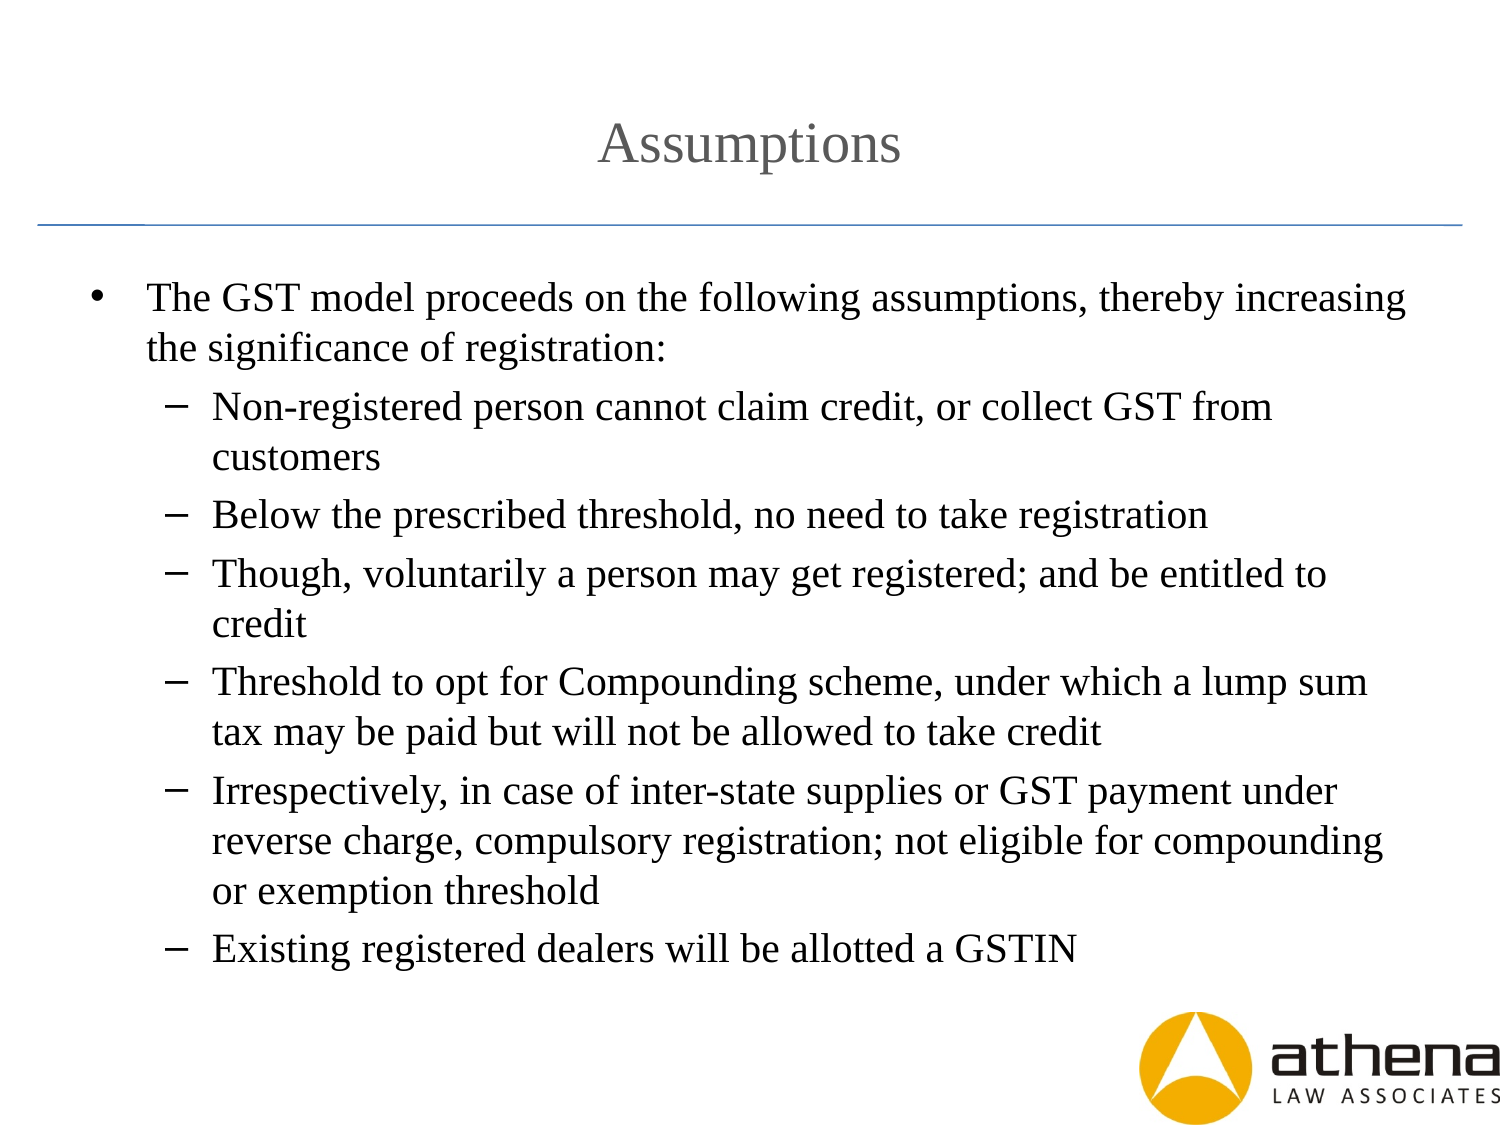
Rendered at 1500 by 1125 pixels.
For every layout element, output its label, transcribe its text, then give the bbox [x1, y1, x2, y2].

list The GST model proceeds on the following assumptions, thereby increasing the significance of registration: Non-registered person cannot claim credit, or collect GST from customers Below the prescribed threshold, no need to take registration Though, voluntarily a person may get registered; and be entitled to credit Threshold to opt for Compounding scheme, under which a lump sum tax may be paid but will not be allowed to take credit Irrespectively, in case of inter-state supplies or GST payment under reverse charge, compulsory registration; not eligible for compounding or exemption threshold Existing registered dealers will be allotted a GSTIN [75, 262, 1425, 1005]
picture [1139, 1012, 1500, 1125]
title Assumptions [75, 45, 1425, 233]
